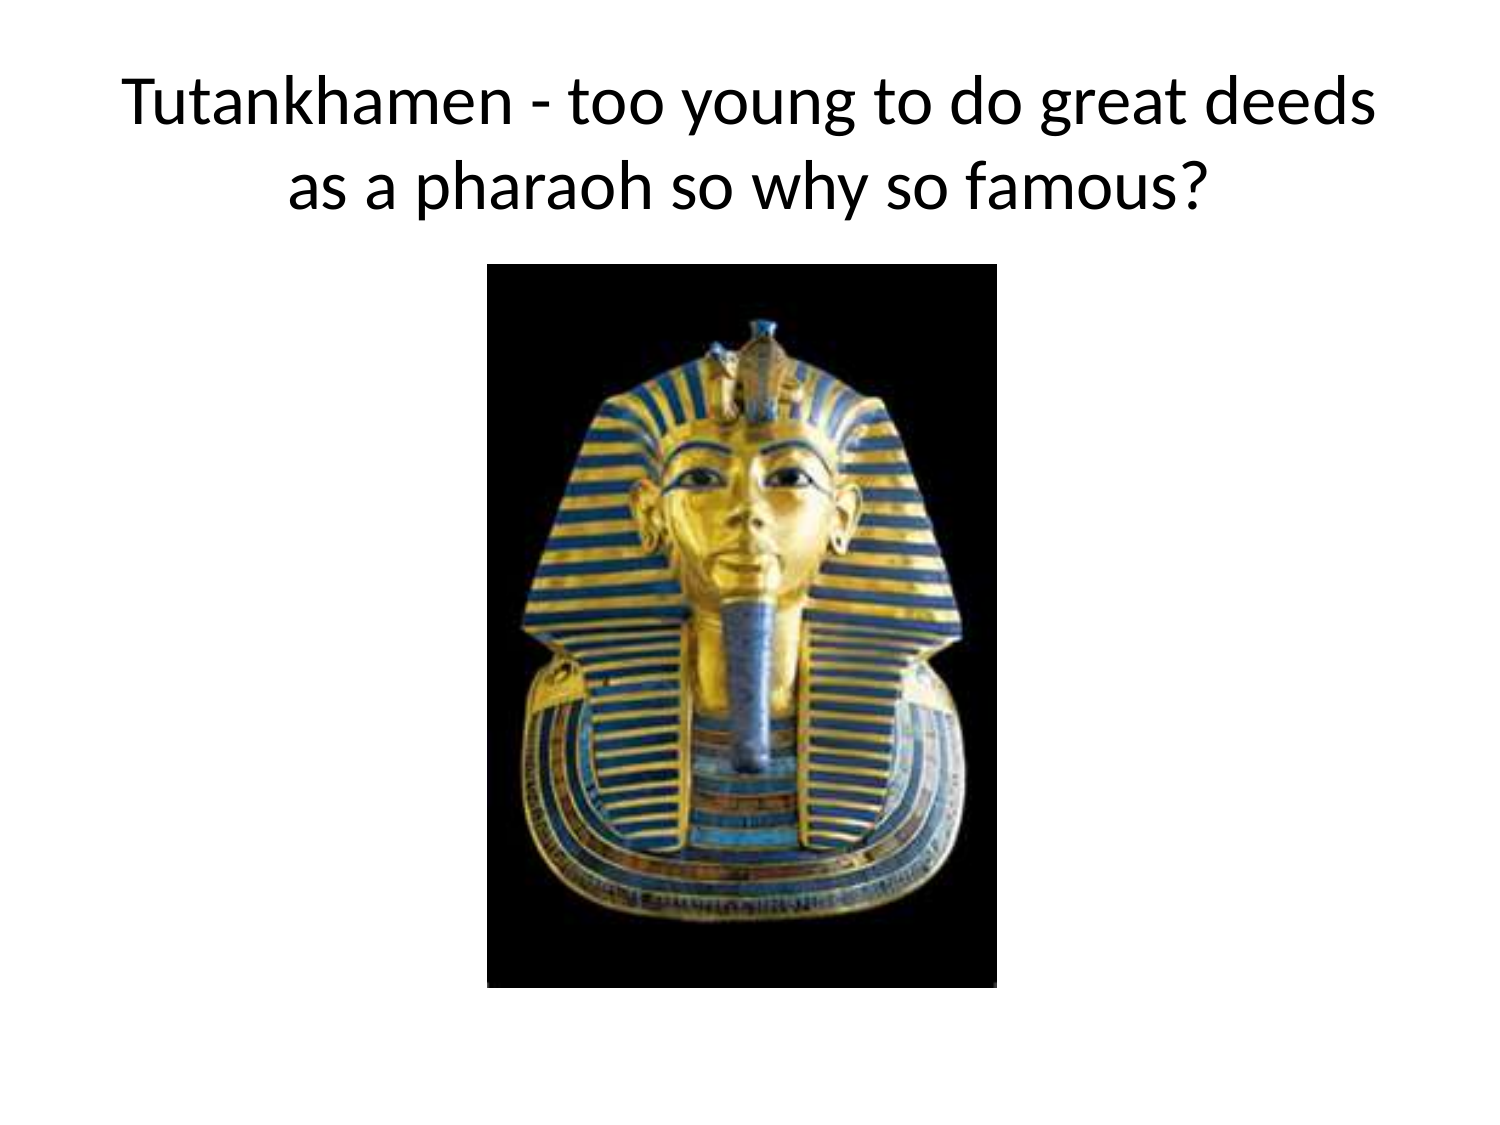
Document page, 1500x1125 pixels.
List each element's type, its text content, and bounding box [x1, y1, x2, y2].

title Tutankhamen - too young to do great deeds as a pharaoh so why so famous? [75, 45, 1425, 233]
picture [487, 264, 997, 988]
